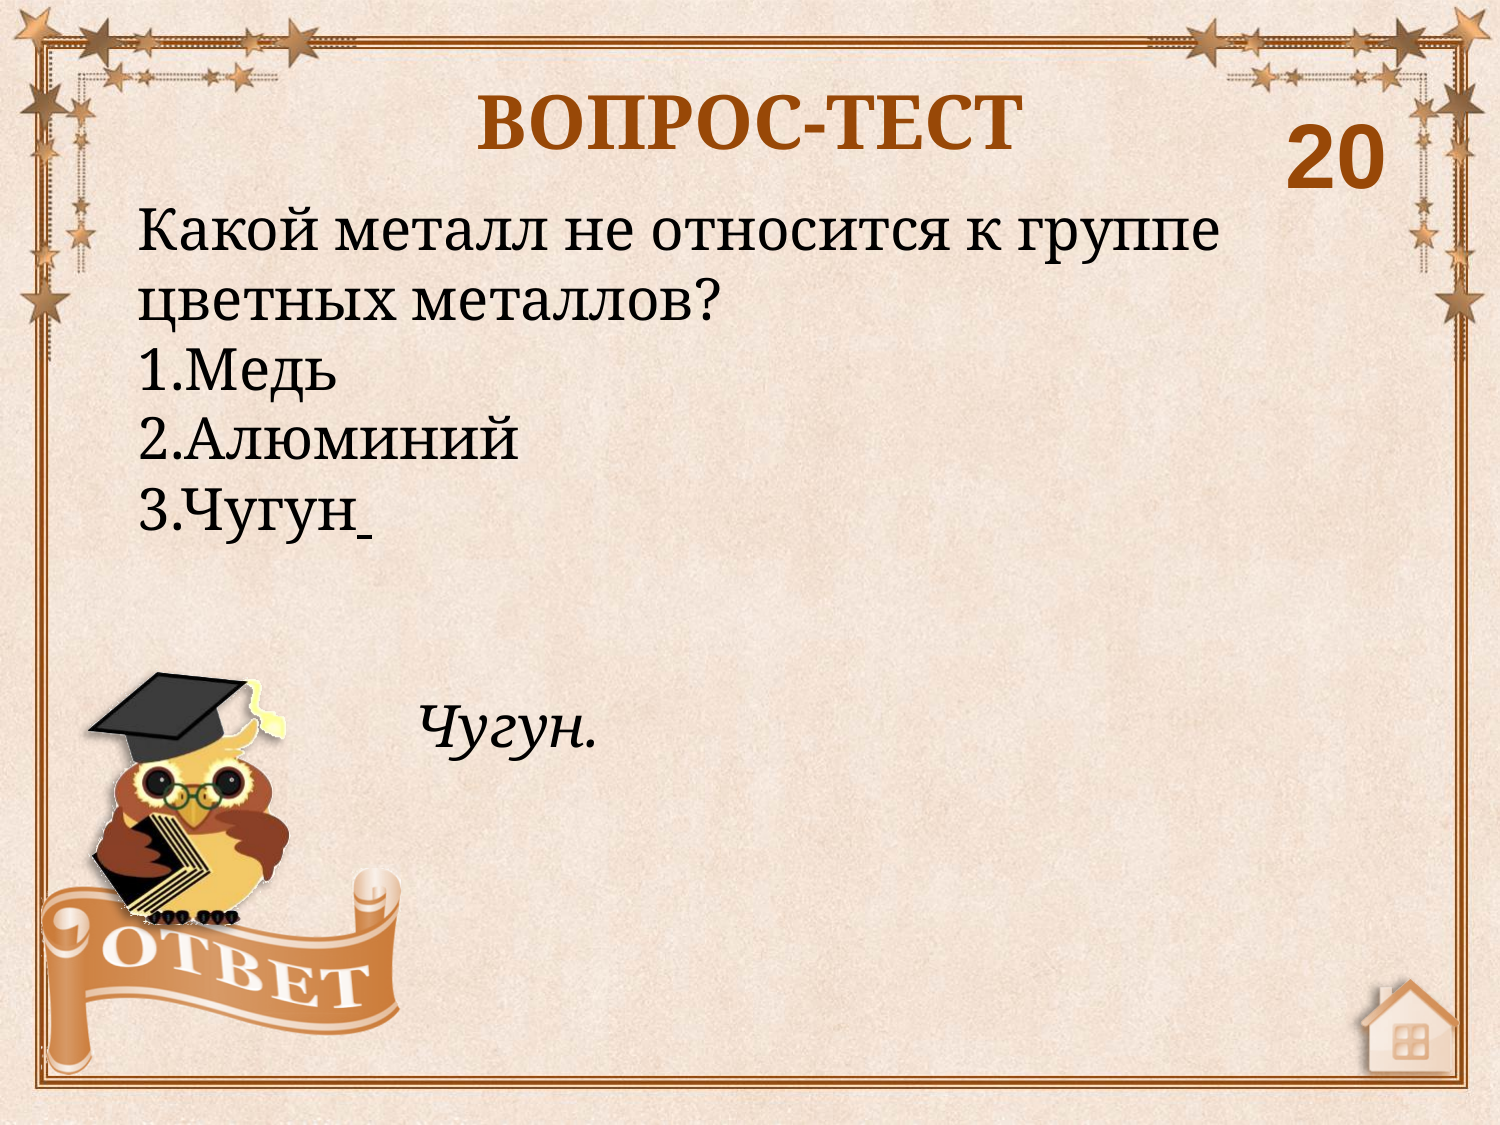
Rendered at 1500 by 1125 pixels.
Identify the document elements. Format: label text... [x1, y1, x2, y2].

text_box 20 [1266, 89, 1407, 215]
text_box Какой металл не относится к группе цветных металлов? 1.Медь 2.Алюминий 3.Чугун [123, 184, 1378, 620]
text_box Чугун. [400, 681, 1435, 766]
picture [0, 0, 1500, 1125]
text_box ВОПРОС-ТЕСТ [301, 66, 1200, 172]
